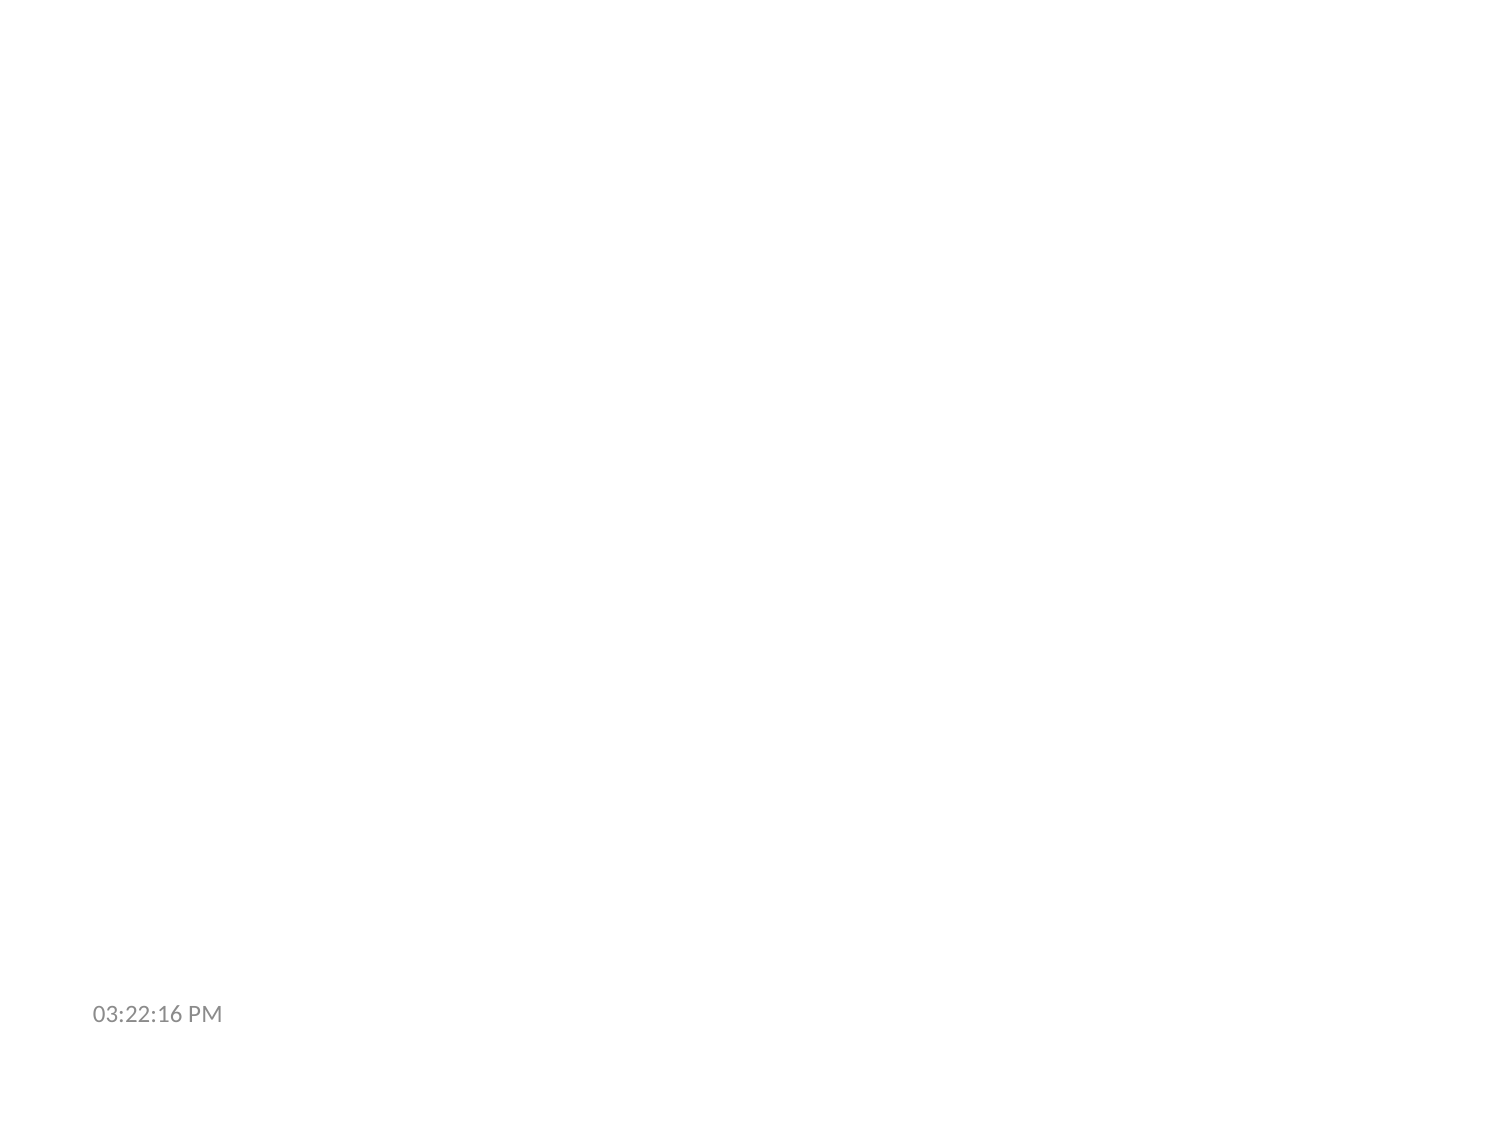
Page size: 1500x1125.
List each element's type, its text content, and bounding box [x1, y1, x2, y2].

text_box 3:35:09 PM [77, 982, 428, 1043]
